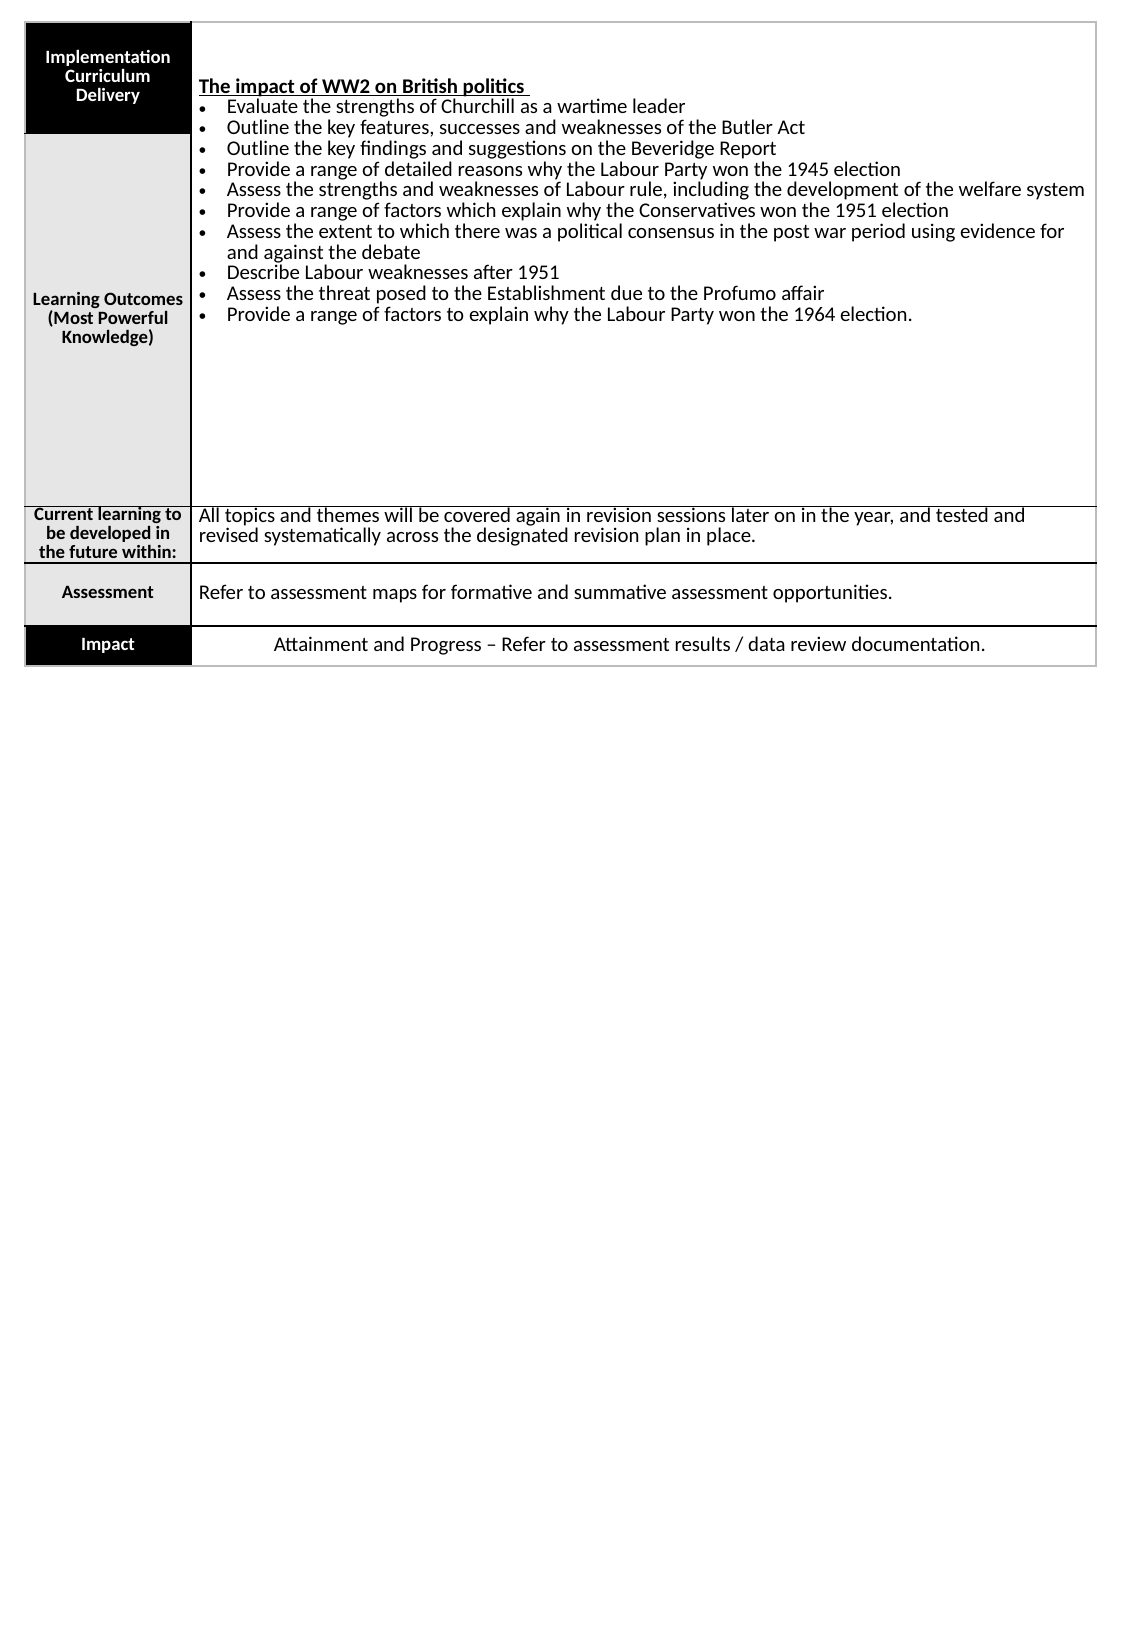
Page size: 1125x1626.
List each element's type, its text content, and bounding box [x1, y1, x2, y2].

table_header Implementation Curriculum Delivery [26, 23, 190, 133]
table_cell Impact [26, 627, 190, 665]
table_cell Refer to assessment maps for formative and summative assessment opportunities. [192, 564, 1095, 625]
table_cell All topics and themes will be covered again in revision sessions later on in the year, and tested and revised systematically across the designated revision plan in place. [192, 507, 1095, 562]
table_header The impact of WW2 on British politics Evaluate the strengths of Churchill as a wartime leader Outline the key features, successes and weaknesses of the Butler Act Outline the key findings and suggestions on the Beveridge Report Provide a range of detailed reasons why the Labour Party won the 1945 election Assess the strengths and weaknesses of Labour rule, including the development of the welfare system Provide a range of factors which explain why the Conservatives won the 1951 election Assess the extent to which there was a political consensus in the post war period using evidence for and against the debate Describe Labour weaknesses after 1951 Assess the threat posed to the Establishment due to the Profumo affair Provide a range of factors to explain why the Labour Party won the 1964 election. [192, 23, 1095, 506]
table_cell Attainment and Progress – Refer to assessment results / data review documentation. [192, 627, 1095, 665]
table_cell Assessment [26, 564, 190, 625]
table_cell Learning Outcomes (Most Powerful Knowledge) [26, 134, 190, 506]
table_cell Current learning to be developed in the future within: [26, 507, 190, 562]
